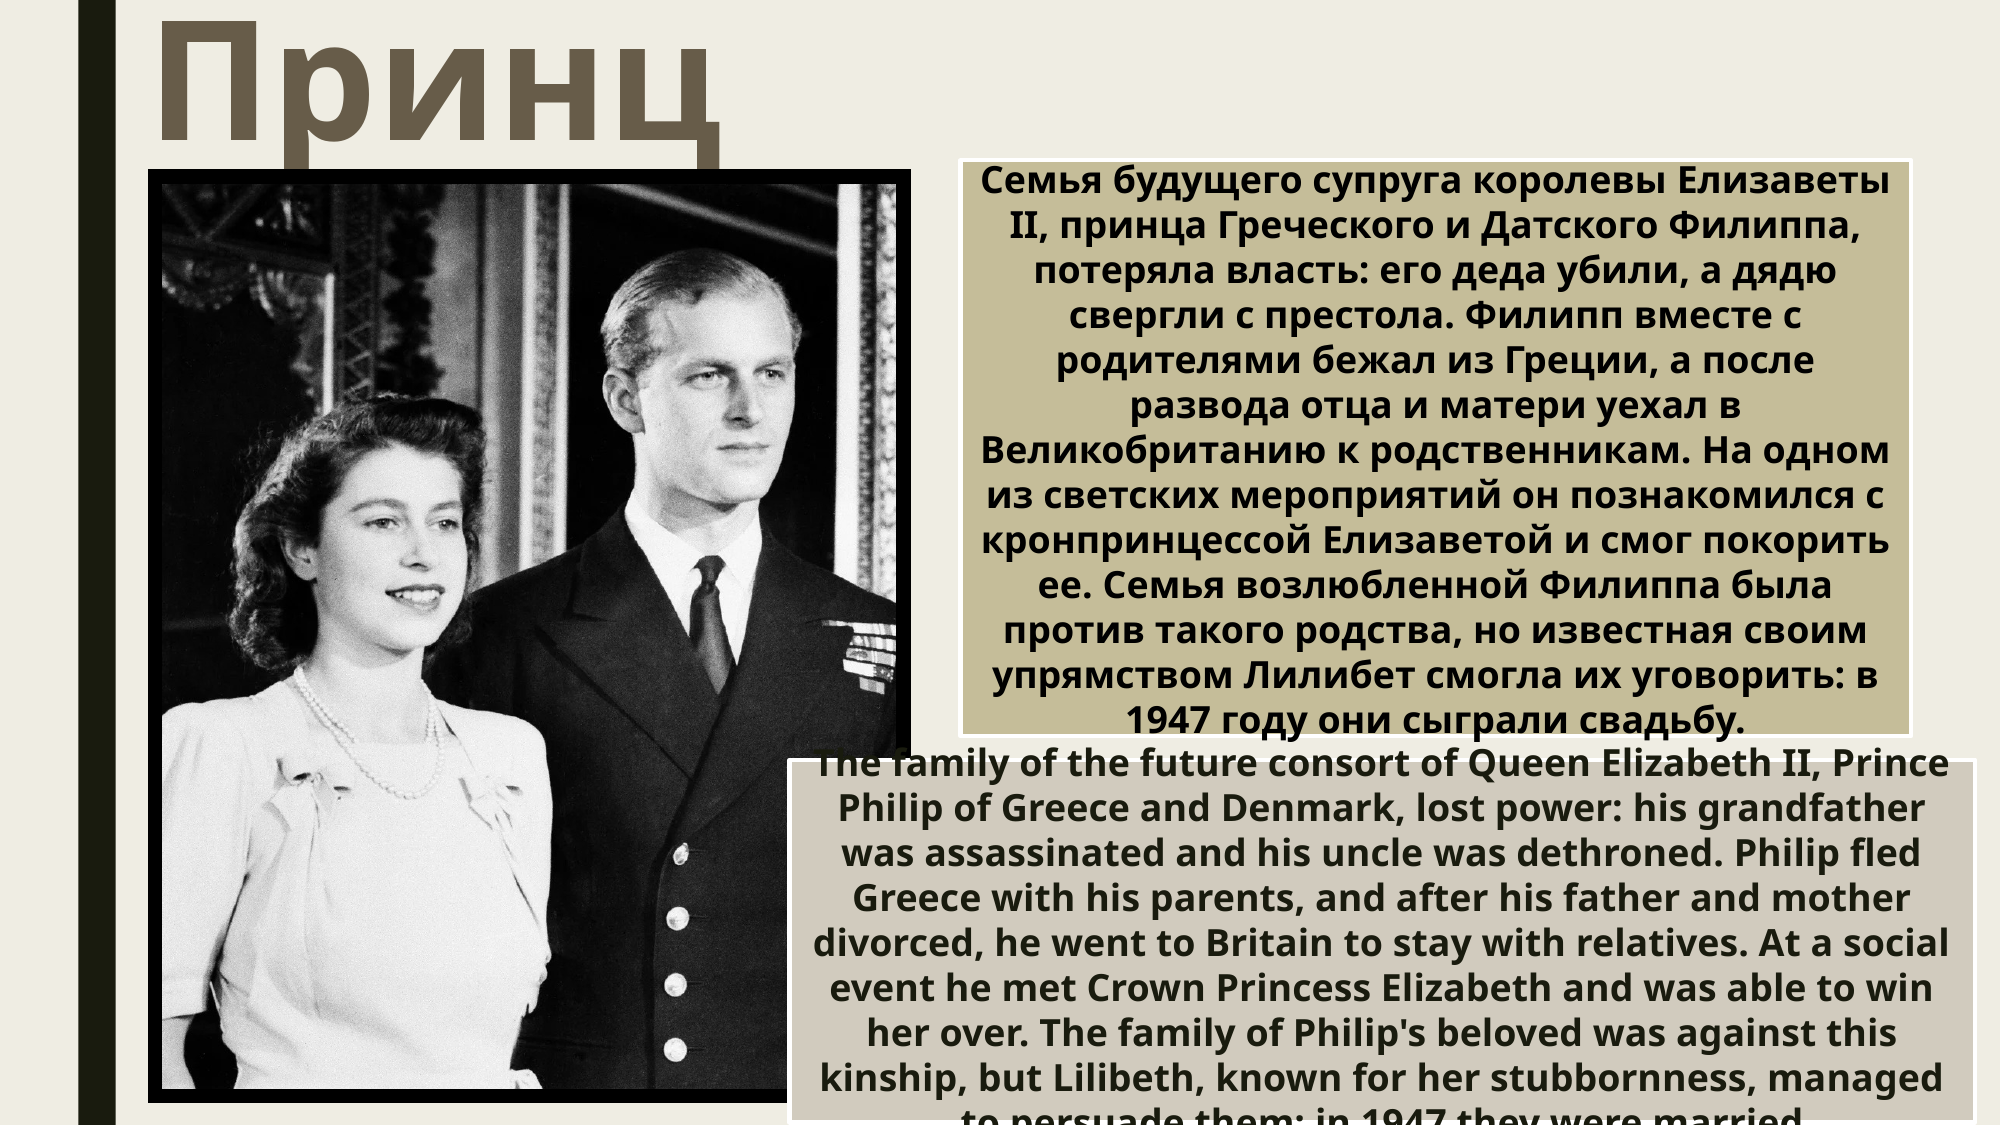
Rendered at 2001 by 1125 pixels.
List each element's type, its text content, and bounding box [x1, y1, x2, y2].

picture [161, 183, 897, 1089]
text_box Семья будущего супруга королевы Елизаветы II, принца Греческого и Датского Филиппа, потеряла власть: его деда убили, а дядю свергли с престола. Филипп вместе с родителями бежал из Греции, а после развода отца и матери уехал в Великобританию к родственникам. На одном из светских мероприятий он познакомился с кронпринцессой Елизаветой и смог покорить ее. Семья возлюбленной Филиппа была против такого родства, но известная своим упрямством Лилибет смогла их уговорить: в 1947 году они сыграли свадьбу. [958, 158, 1913, 738]
text_box Принц Филипп [132, 0, 1319, 382]
text_box The family of the future consort of Queen Elizabeth II, Prince Philip of Greece and Denmark, lost power: his grandfather was assassinated and his uncle was dethroned. Philip fled Greece with his parents, and after his father and mother divorced, he went to Britain to stay with relatives. At a social event he met Crown Princess Elizabeth and was able to win her over. The family of Philip's beloved was against this kinship, but Lilibeth, known for her stubbornness, managed to persuade them: in 1947 they were married [787, 758, 1977, 1125]
